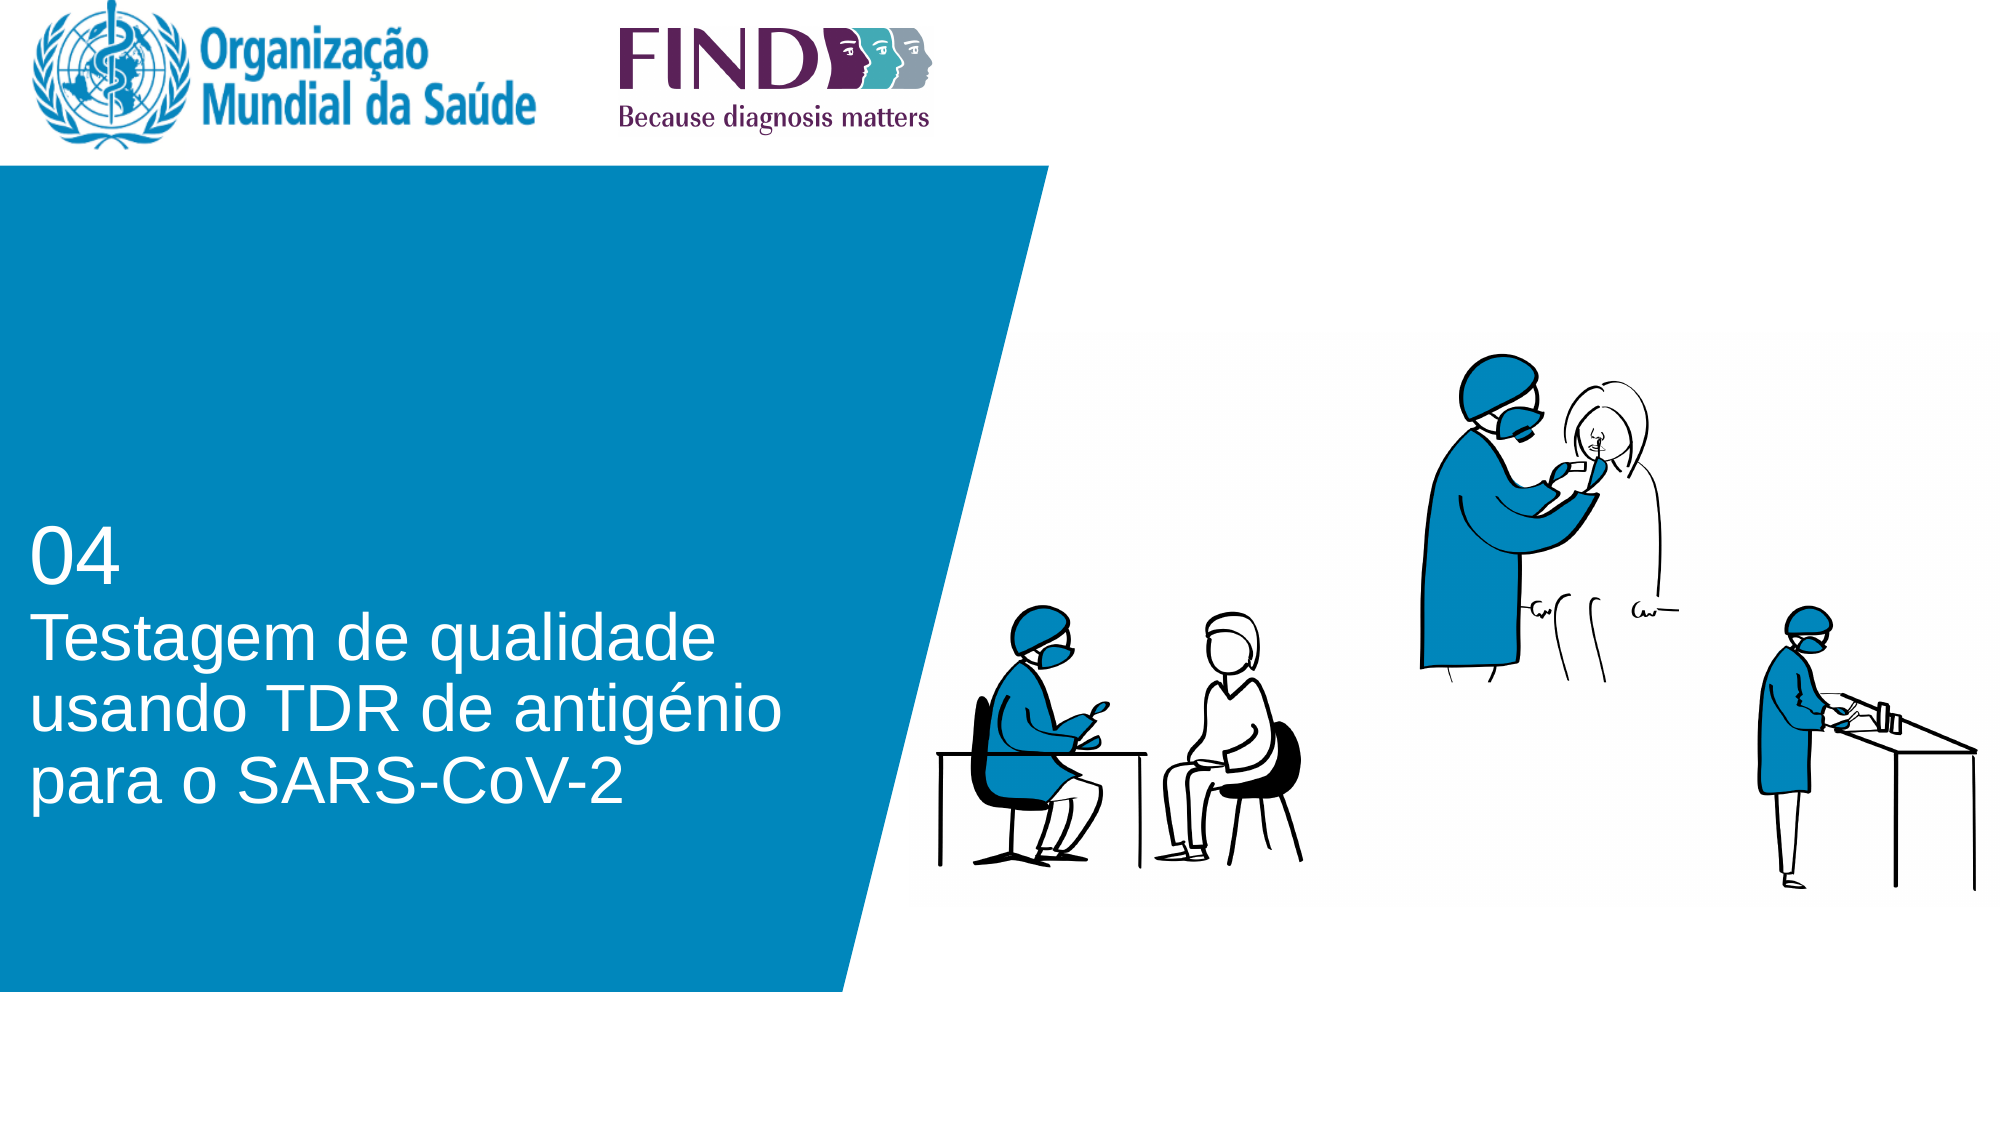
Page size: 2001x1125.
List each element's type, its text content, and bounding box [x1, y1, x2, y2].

picture [27, 0, 537, 160]
subtitle Testagem de qualidade usando TDR de antigénio para o SARS-CoV-2 [29, 602, 891, 863]
picture [909, 332, 2000, 907]
picture [618, 26, 934, 137]
title 04 [29, 184, 891, 602]
